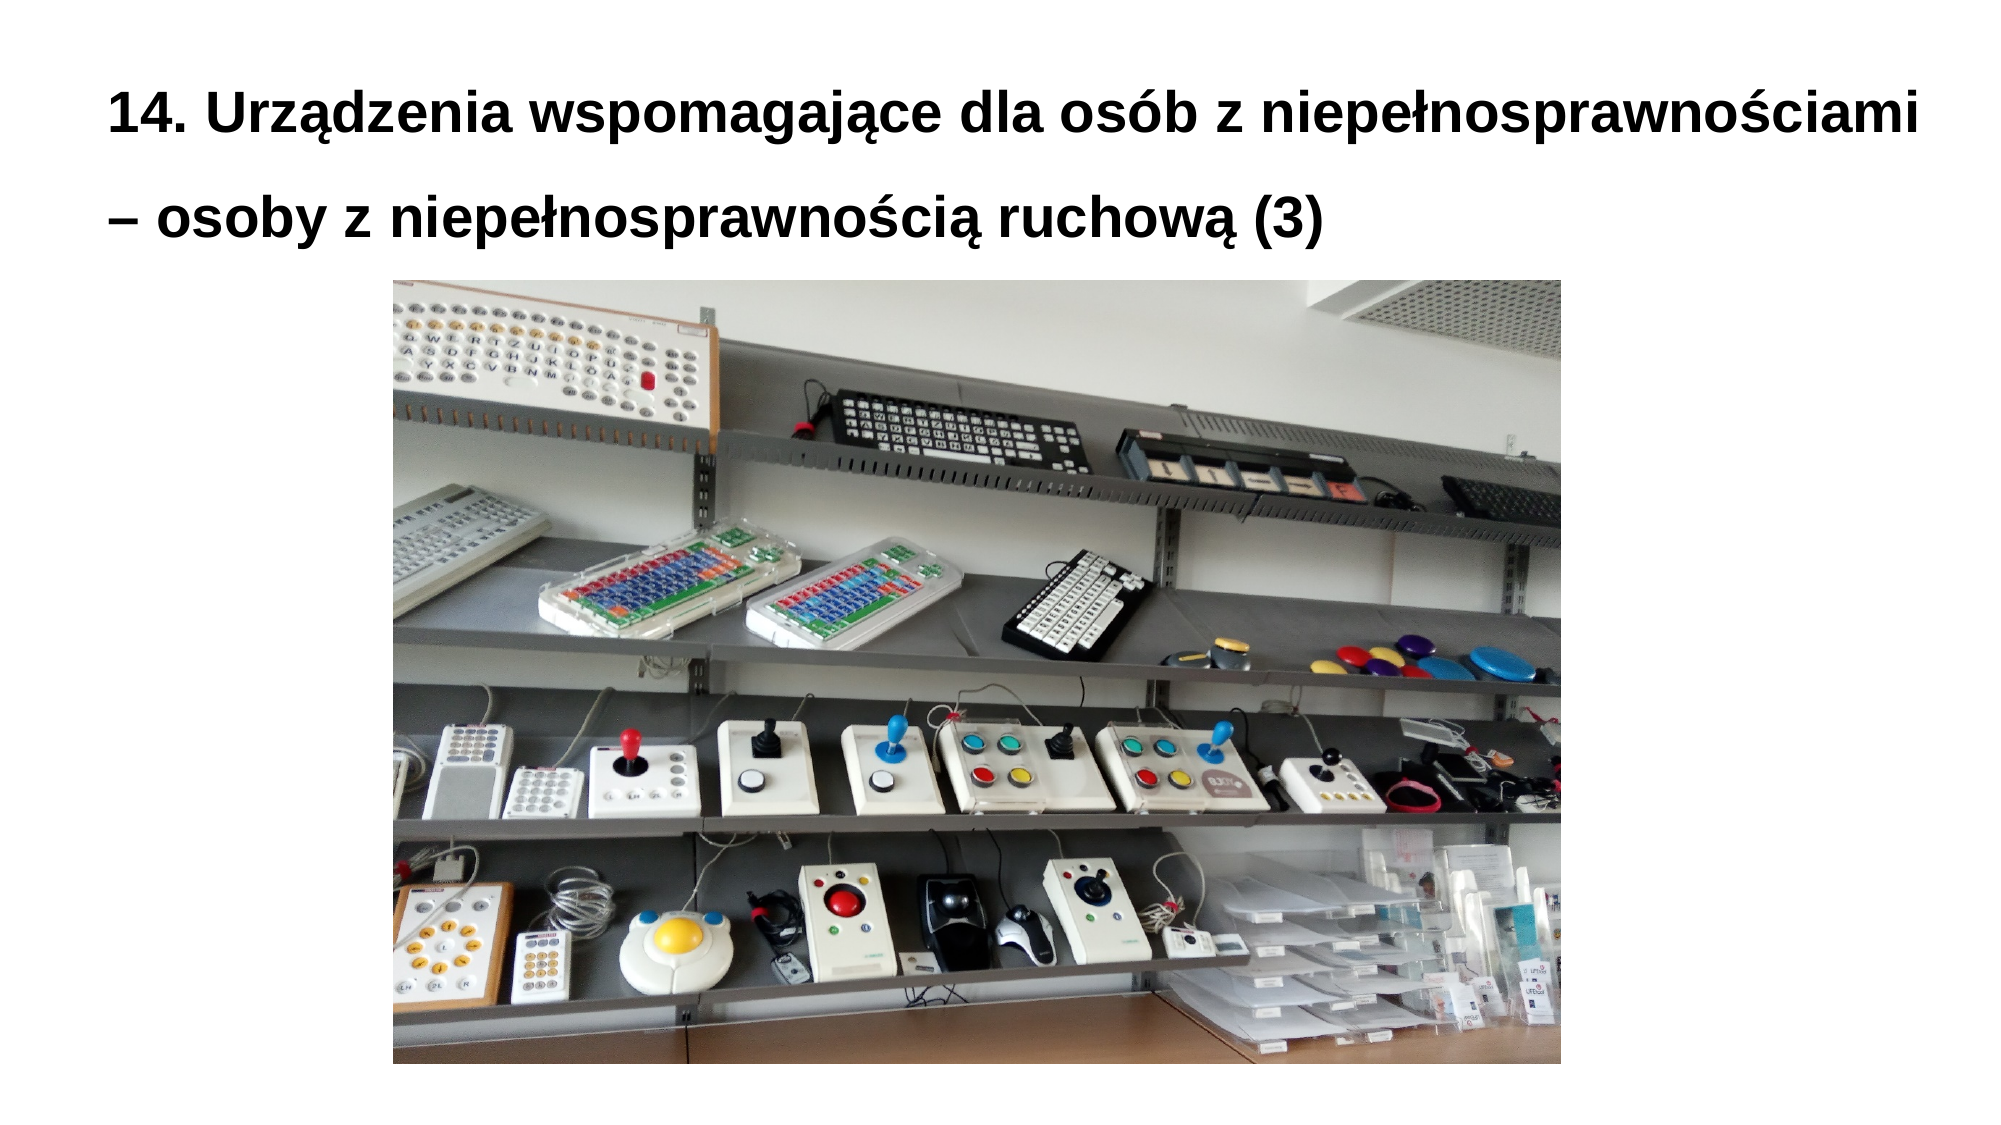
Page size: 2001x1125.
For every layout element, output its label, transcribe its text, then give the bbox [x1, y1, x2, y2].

picture [393, 280, 1561, 1064]
title 14. Urządzenia wspomagające dla osób z niepełnosprawnościami – osoby z niepełnosprawnością ruchową (3) [92, 35, 1956, 254]
